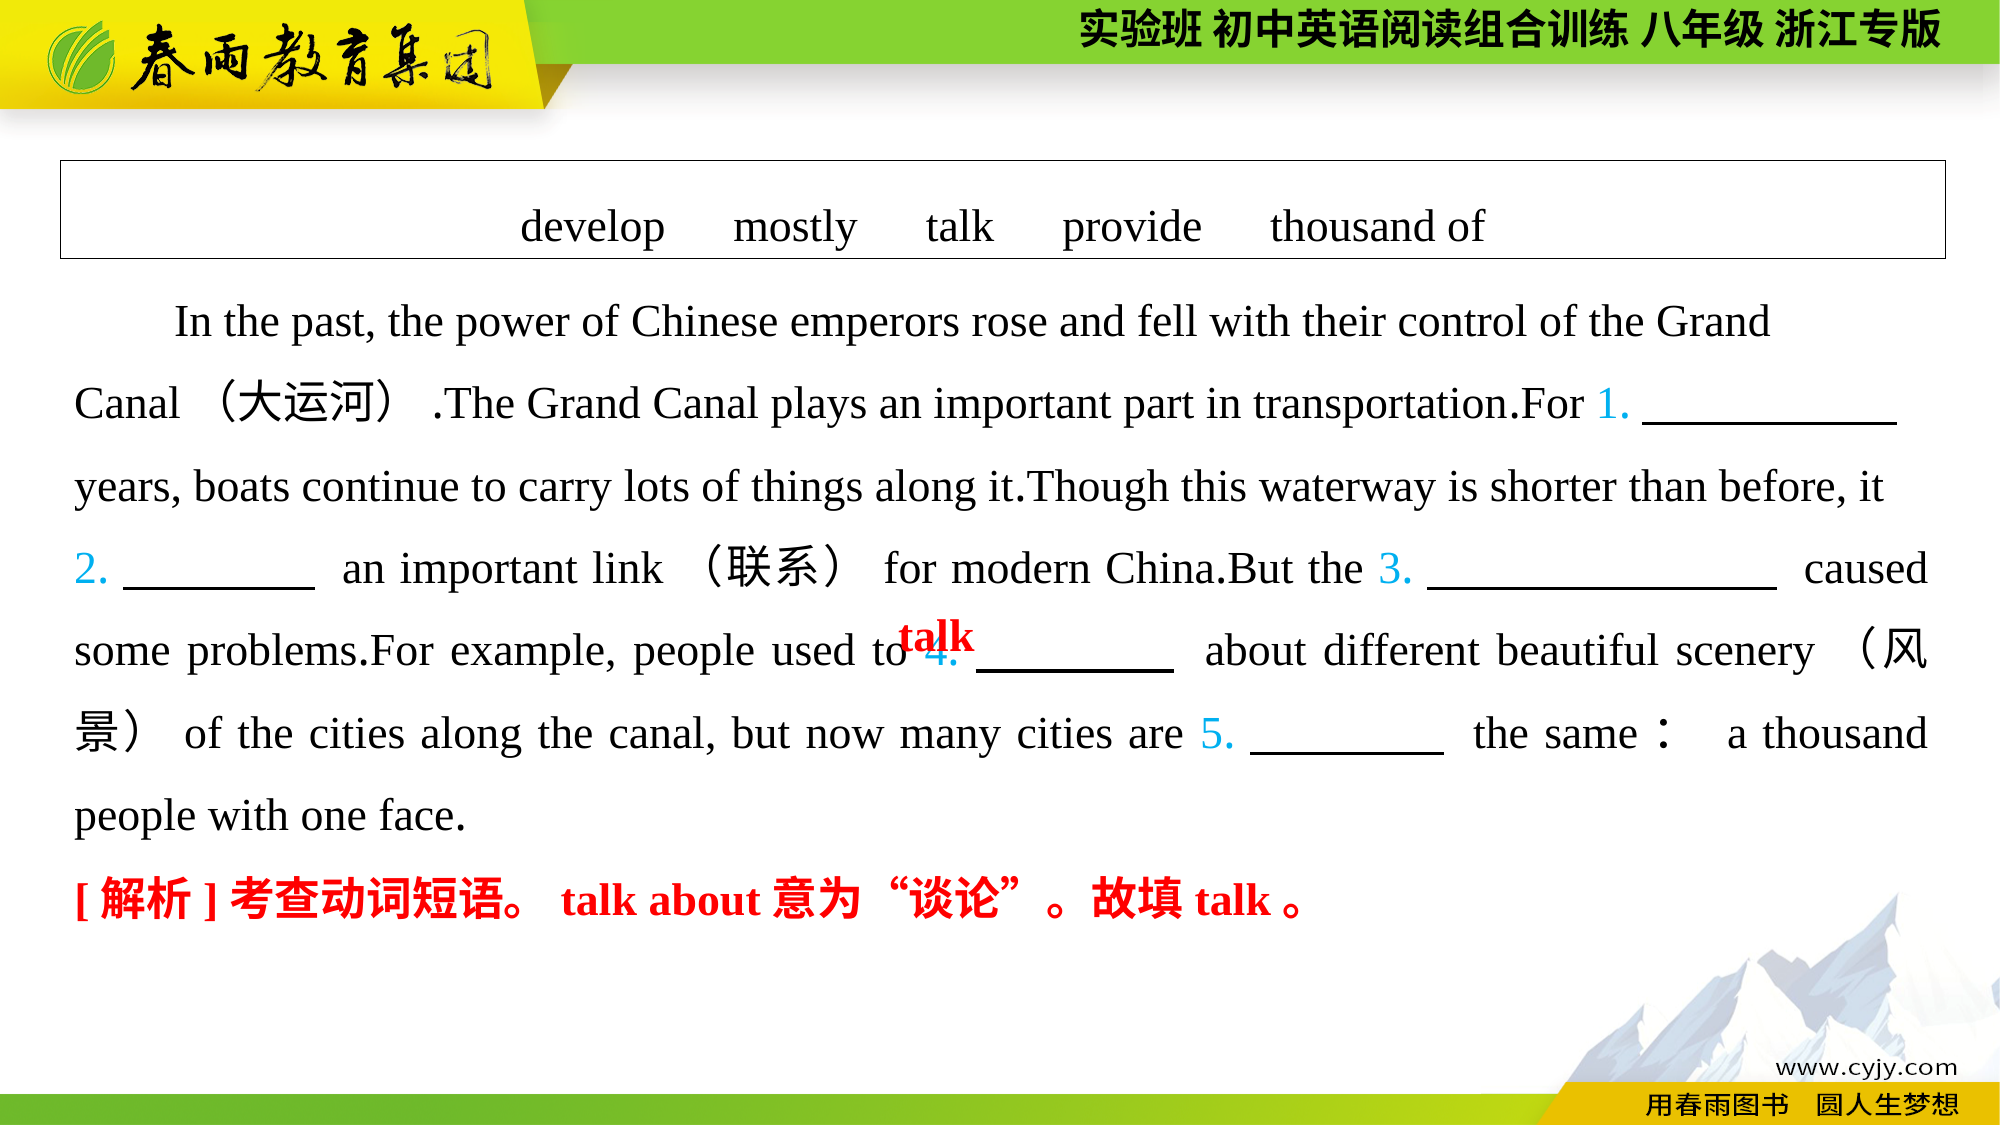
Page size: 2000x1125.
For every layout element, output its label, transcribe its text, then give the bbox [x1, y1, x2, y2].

picture [0, 0, 2000, 1125]
text_box develop mostly talk provide thousand of [60, 160, 1946, 259]
text_box talk [883, 597, 990, 668]
text_box [解析]考查动词短语。talk about意为“谈论”。故填talk。 [59, 848, 1944, 933]
text_box In the past, the power of Chinese emperors rose and fell with their control of the Grand Canal（大运河）.The Grand Canal plays an important part in transportation.For 1. years, boats continue to carry lots of things along it.Though this waterway is shorter than before, it 2. an important link（联系）for modern China.But the 3. caused some problems.For example, people used to 4. about different beautiful scenery（风景）of the cities along the canal, but now many cities are 5. the same： a thousand people with one face. [59, 255, 1944, 848]
